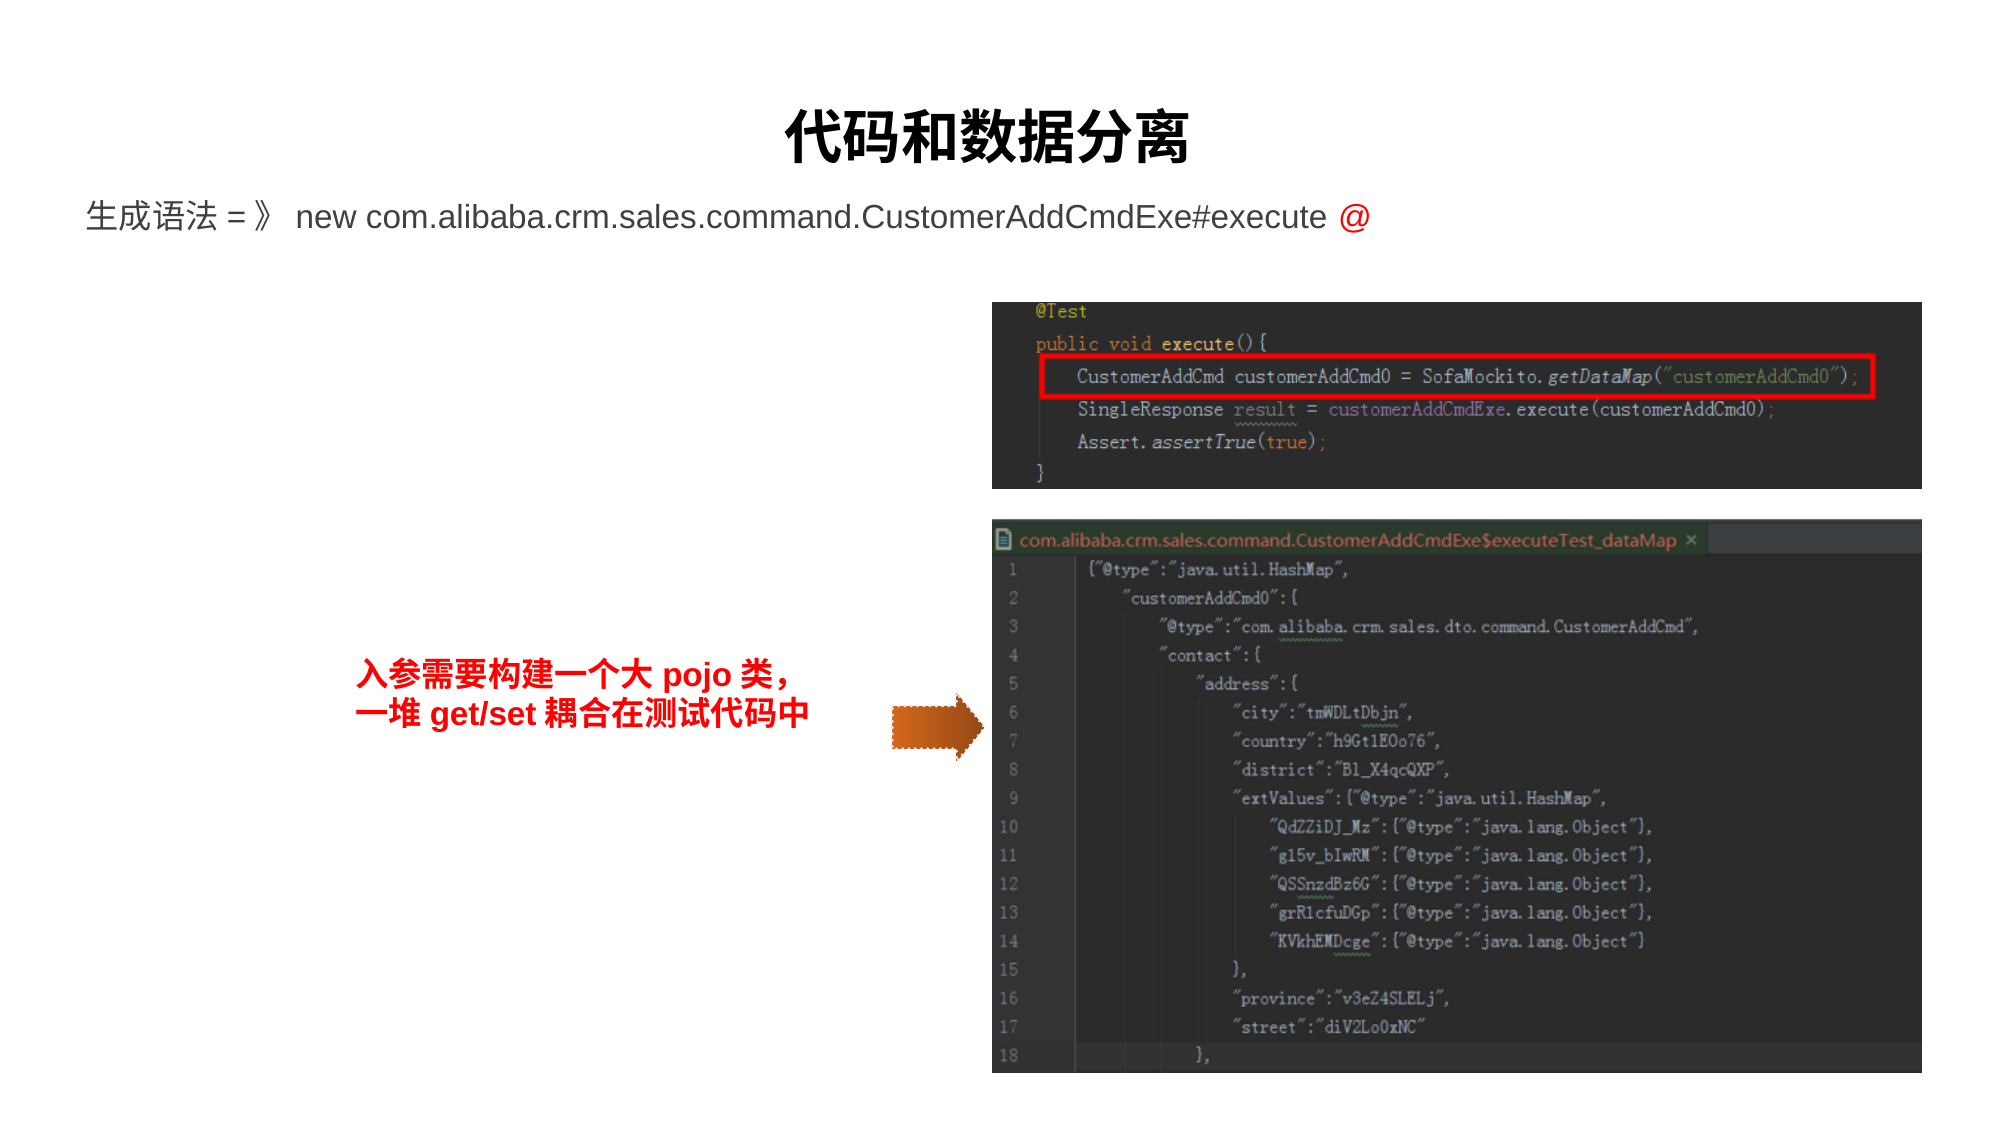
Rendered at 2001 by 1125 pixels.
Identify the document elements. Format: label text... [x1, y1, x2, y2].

picture [991, 515, 1922, 1073]
picture [991, 301, 1922, 489]
text_box [892, 693, 985, 762]
text_box 代码和数据分离 [208, 95, 1769, 185]
text_box 生成语法=》new com.alibaba.crm.sales.command.CustomerAddCmdExe#execute @ [71, 187, 1387, 243]
text_box 入参需要构建一个大pojo类， 一堆get/set耦合在测试代码中 [340, 645, 826, 740]
